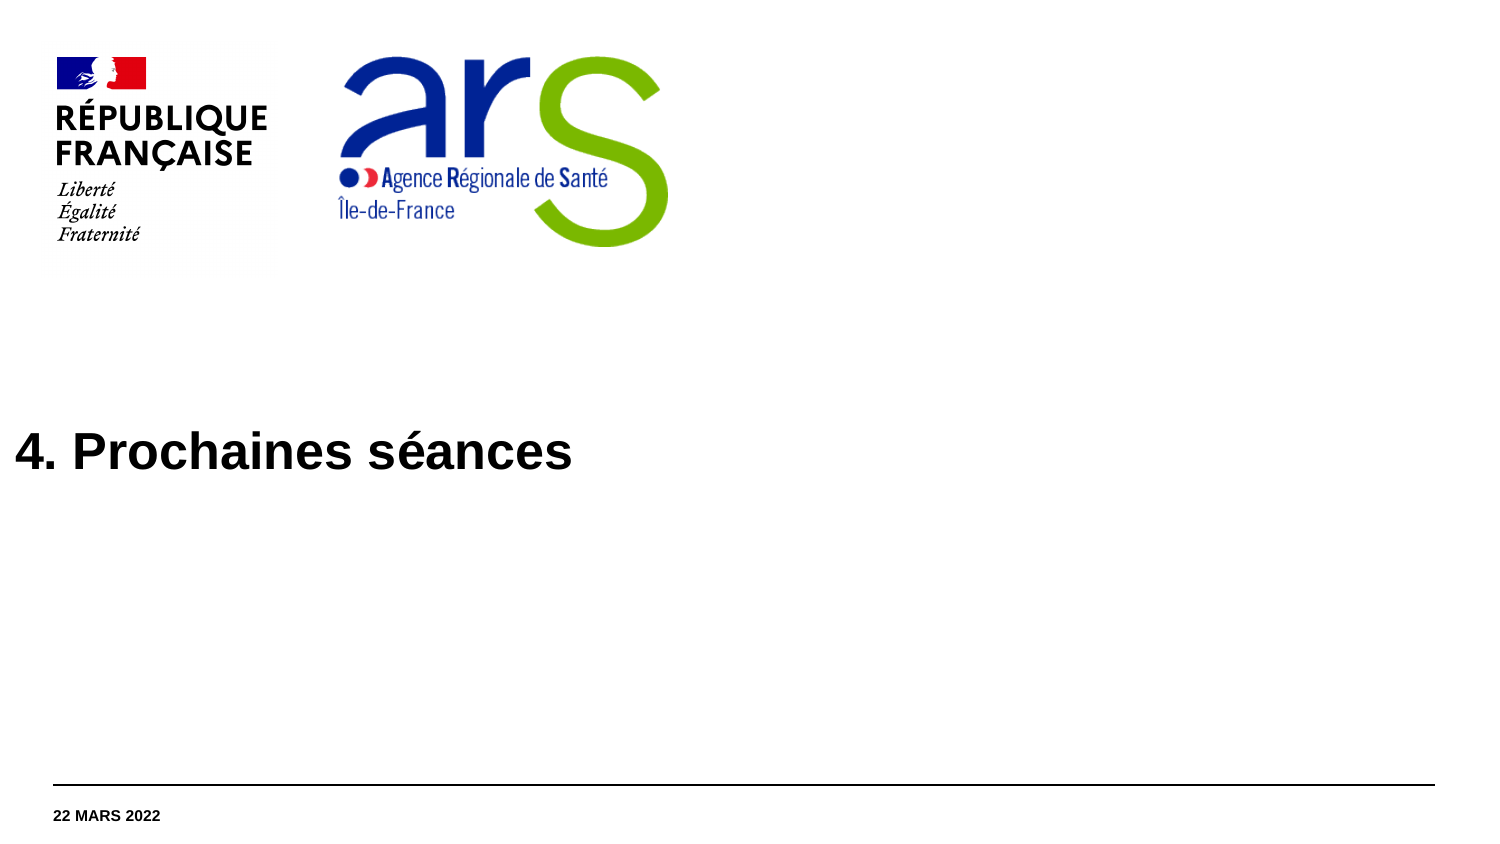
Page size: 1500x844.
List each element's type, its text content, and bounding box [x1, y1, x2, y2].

title 4. Prochaines séances [0, 121, 1382, 785]
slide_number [53, 787, 252, 844]
picture [337, 56, 668, 121]
picture [41, 41, 278, 121]
